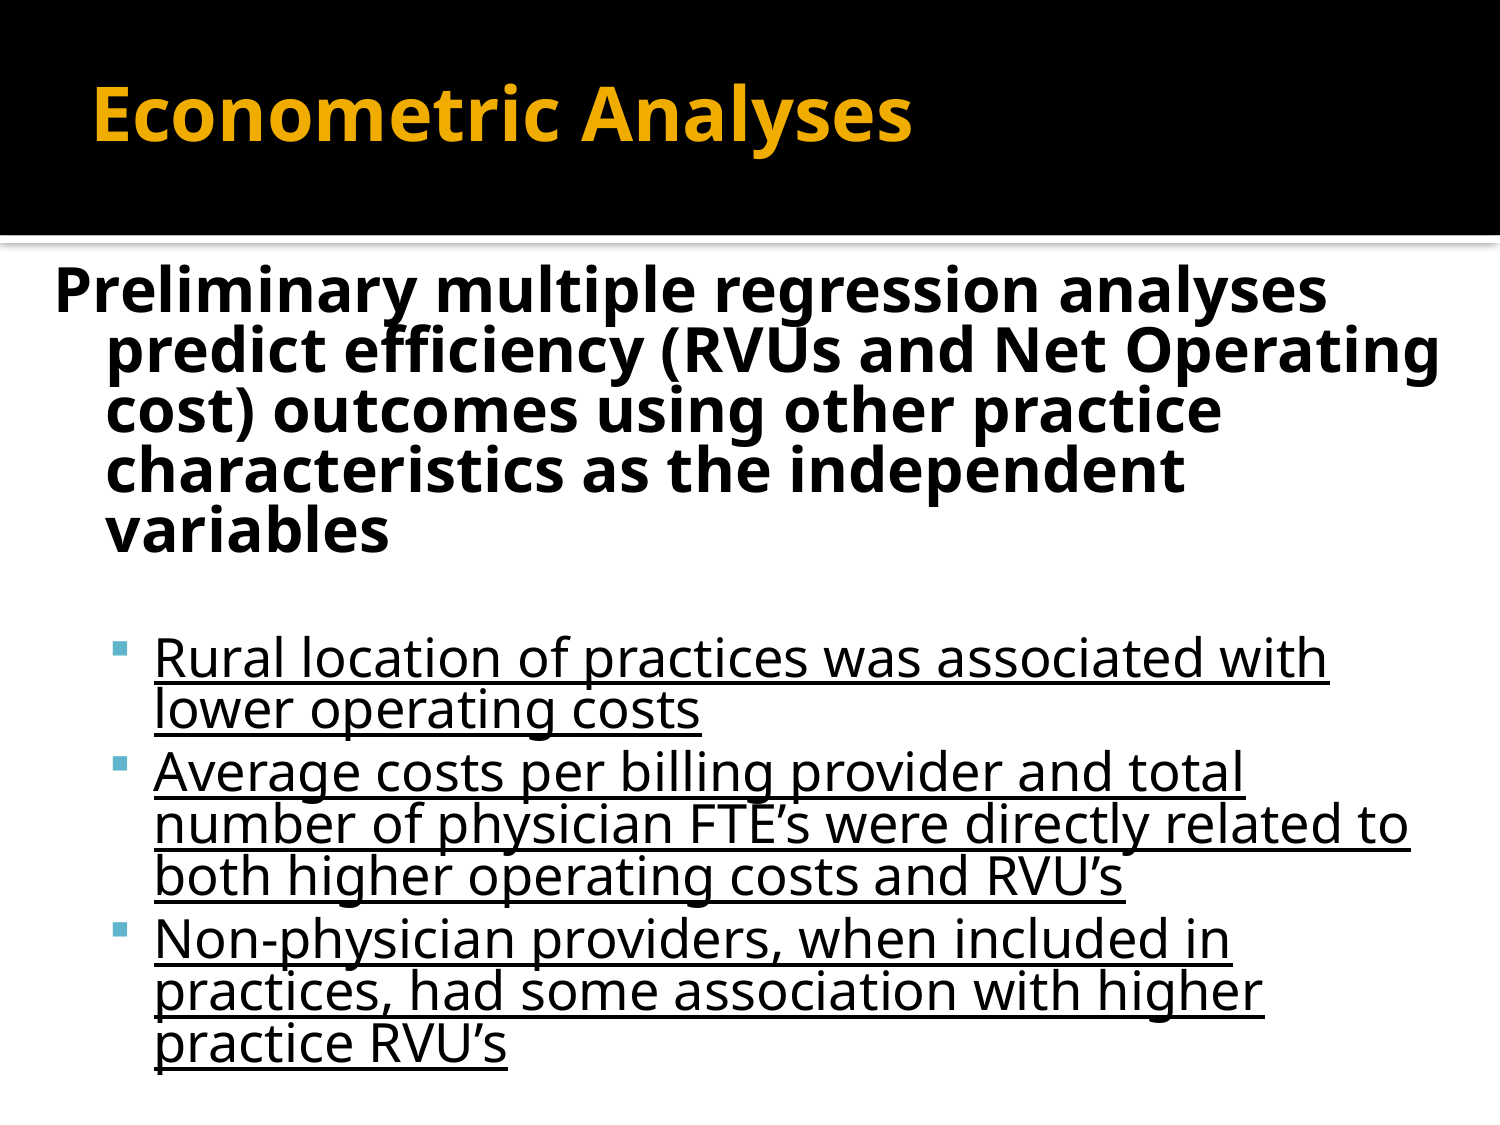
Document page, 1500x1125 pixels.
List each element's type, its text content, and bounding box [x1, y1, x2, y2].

title Preliminary Econometric Models and Results Econometric Analyses and Results [75, 25, 1425, 231]
list Preliminary multiple regression analyses predict efficiency (RVUs and Net Operating cost) outcomes using other practice characteristics as the independent variables Rural location of practices was associated with lower operating costs Average costs per billing provider and total number of physician FTE’s were directly related to both higher operating costs and RVU’s Non-physician providers, when included in practices, had some association with higher practice RVU’s [24, 249, 1476, 1101]
